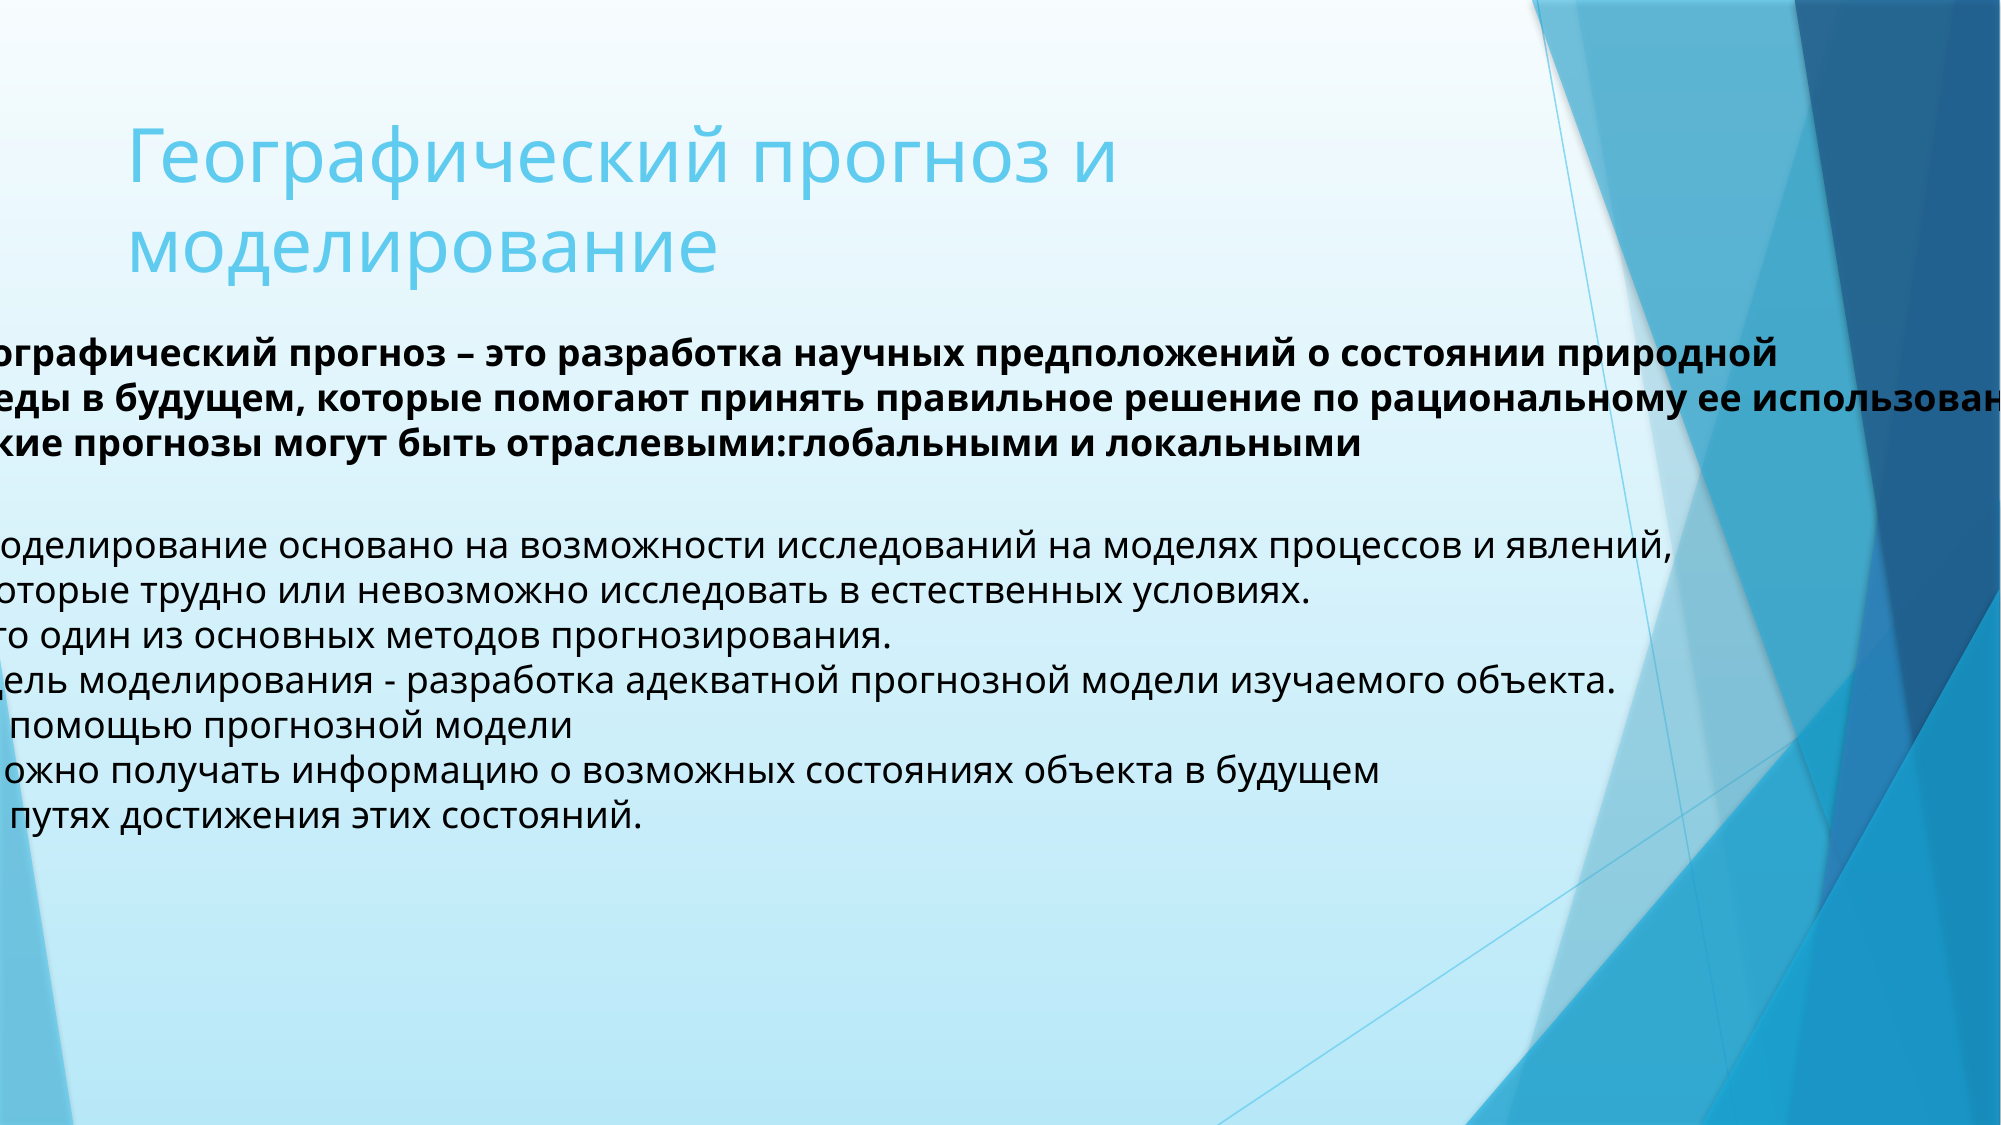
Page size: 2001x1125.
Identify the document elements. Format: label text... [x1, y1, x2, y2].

title Географический прогноз и моделирование [111, 99, 1522, 317]
text_box Географический прогноз – это разработка научных предположений о состоянии природной среды в будущем, которые помогают принять правильное решение по рациональному ее использованию Такие прогнозы могут быть отраслевыми:глобальными и локальными [0, 321, 2000, 472]
text_box Моделирование основано на возможности исследований на моделях процессов и явлений, которые трудно или невозможно исследовать в естественных условиях. Это один из основных методов прогнозирования. Цель моделирования - разработка адекватной прогнозной модели изучаемого объекта. С помощью прогнозной модели можно получать информацию о возможных состояниях объекта в будущем и путях достижения этих состояний. [0, 513, 1690, 843]
